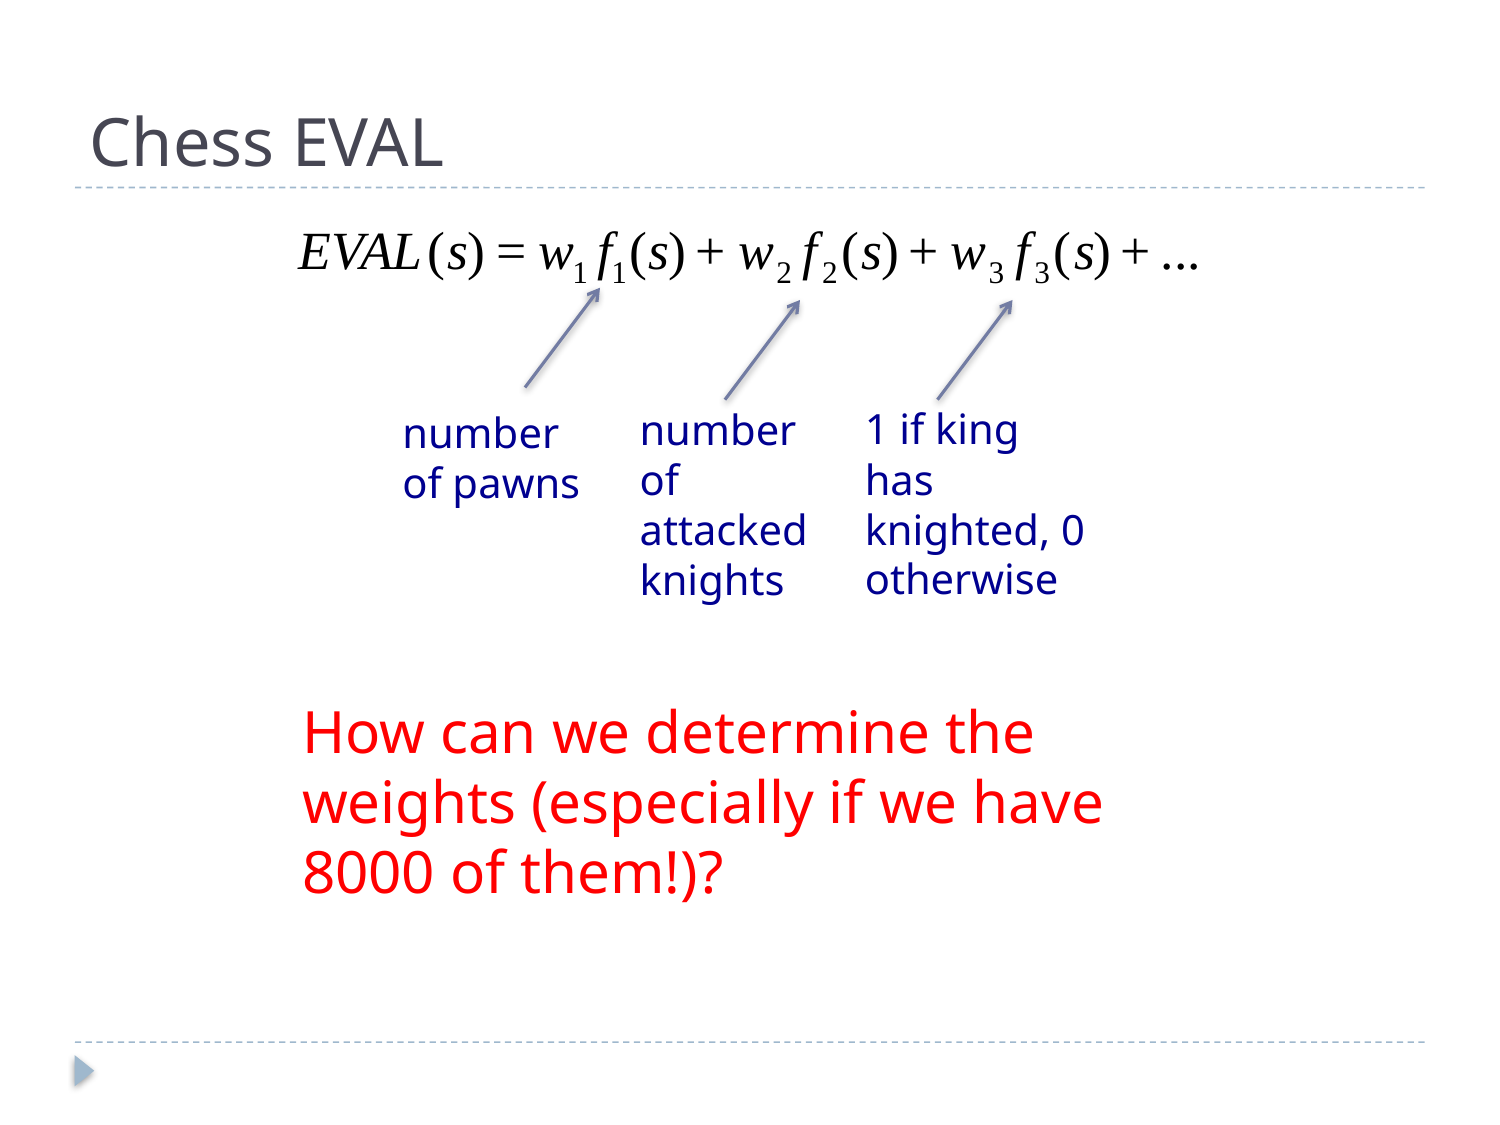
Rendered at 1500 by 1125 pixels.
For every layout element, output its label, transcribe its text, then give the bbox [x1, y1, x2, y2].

text_box number of attacked knights [624, 396, 838, 612]
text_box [287, 224, 1201, 288]
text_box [512, 299, 613, 376]
text_box number of pawns [387, 399, 600, 515]
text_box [924, 312, 1026, 388]
title Chess EVAL [75, 24, 1425, 188]
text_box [712, 312, 813, 388]
text_box 1 if king has knighted, 0 otherwise [849, 395, 1113, 611]
text_box How can we determine the weights (especially if we have 8000 of them!)? [287, 687, 1200, 913]
